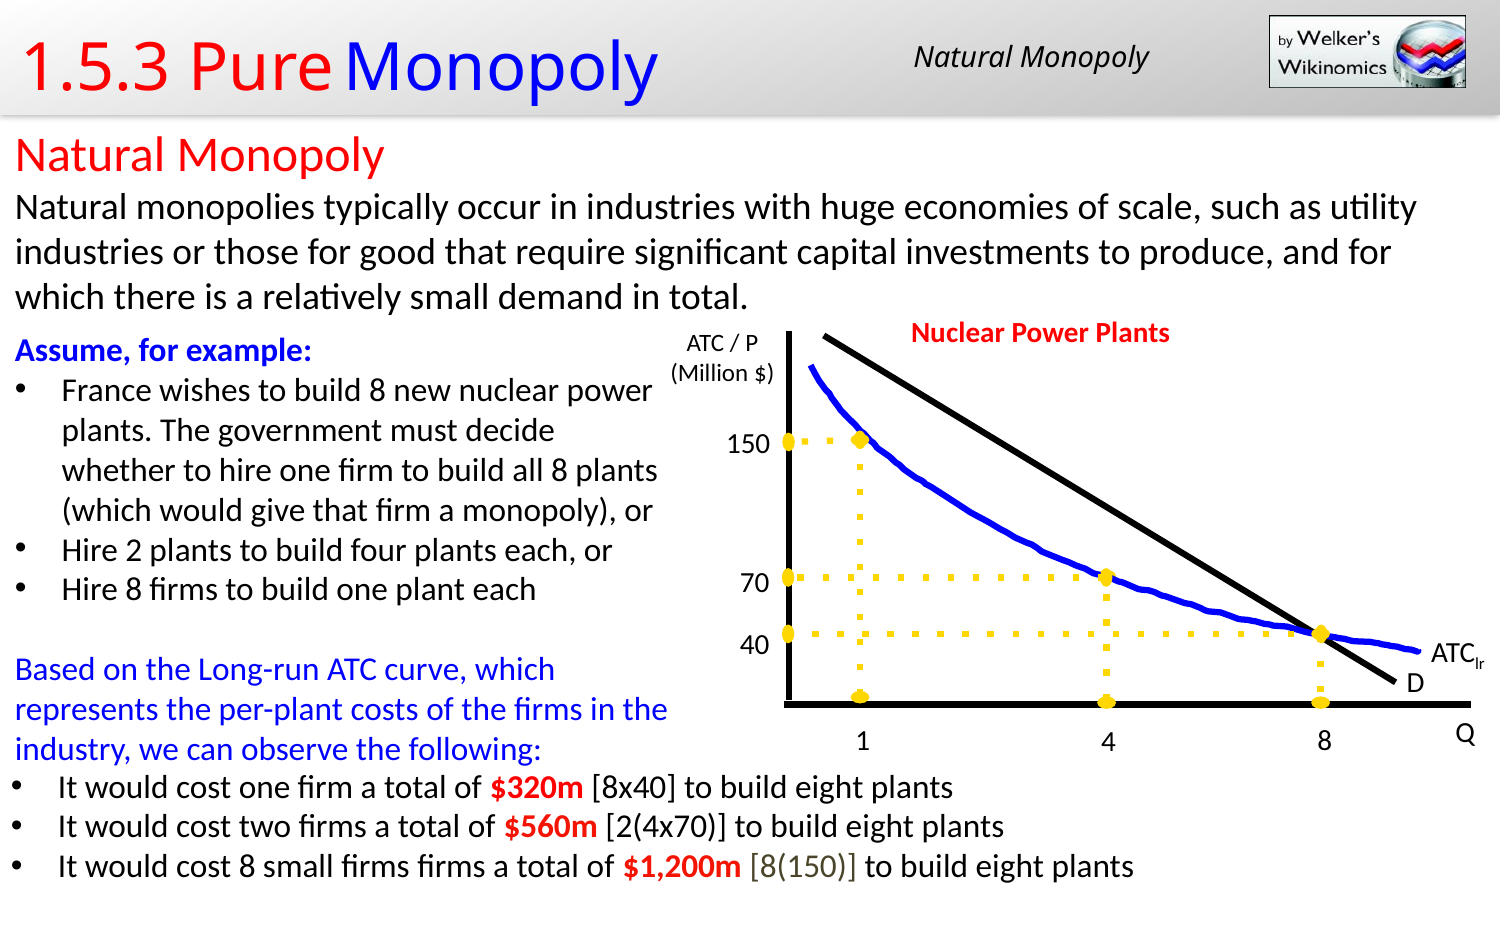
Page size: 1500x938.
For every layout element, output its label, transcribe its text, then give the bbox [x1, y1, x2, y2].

text_box It would cost one firm a total of $320m [8x40] to build eight plants It would cost two firms a total of $560m [2(4x70)] to build eight plants It would cost 8 small firms firms a total of $1,200m [8(150)] to build eight plants [0, 757, 1500, 892]
text_box Natural Monopoly Natural monopolies typically occur in industries with huge economies of scale, such as utility industries or those for good that require significant capital investments to produce, and for which there is a relatively small demand in total. [0, 123, 1500, 320]
text_box Assume, for example: France wishes to build 8 new nuclear power plants. The government must decide whether to hire one firm to build all 8 plants (which would give that firm a monopoly), or Hire 2 plants to build four plants each, or Hire 8 firms to build one plant each Based on the Long-run ATC curve, which represents the per-plant costs of the firms in the industry, we can observe the following: [0, 320, 619, 757]
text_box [0, 0, 1500, 115]
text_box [624, 305, 1500, 766]
